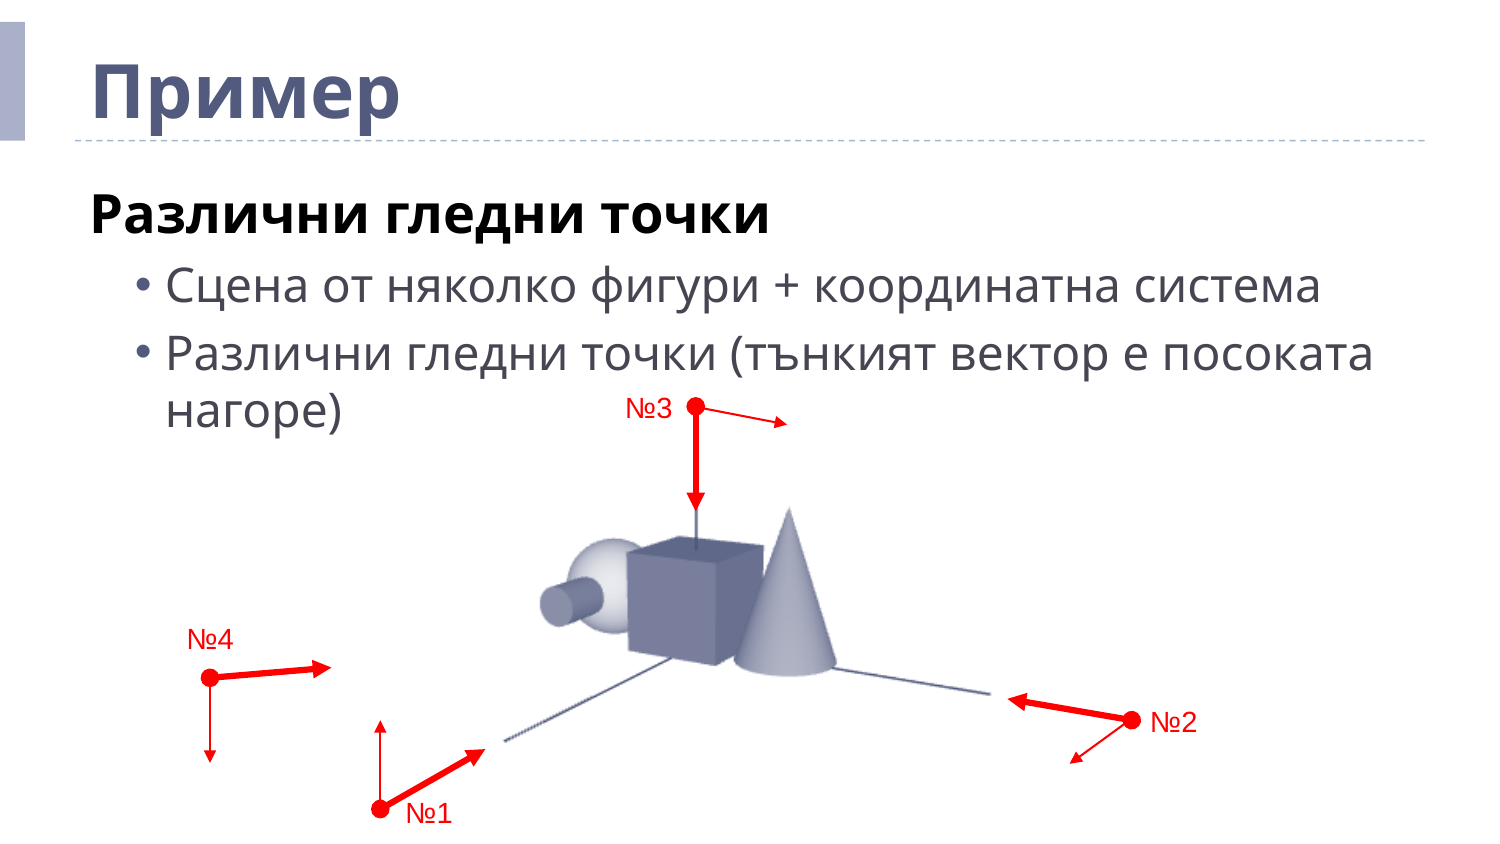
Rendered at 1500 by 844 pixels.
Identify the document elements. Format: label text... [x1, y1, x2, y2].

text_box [1069, 719, 1130, 764]
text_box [209, 667, 332, 678]
text_box №2 [1116, 689, 1232, 752]
text_box №1 [371, 780, 487, 843]
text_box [385, 748, 486, 810]
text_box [1007, 698, 1132, 721]
picture [494, 481, 1007, 755]
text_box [696, 406, 788, 425]
list Различни гледни точки Сцена от няколко фигури + координатна система Различни гледни точки (тънкият вектор е посоката нагоре) [75, 171, 1475, 835]
text_box №3 [591, 375, 707, 438]
title Пример [75, 18, 1475, 141]
text_box №4 [152, 606, 268, 669]
